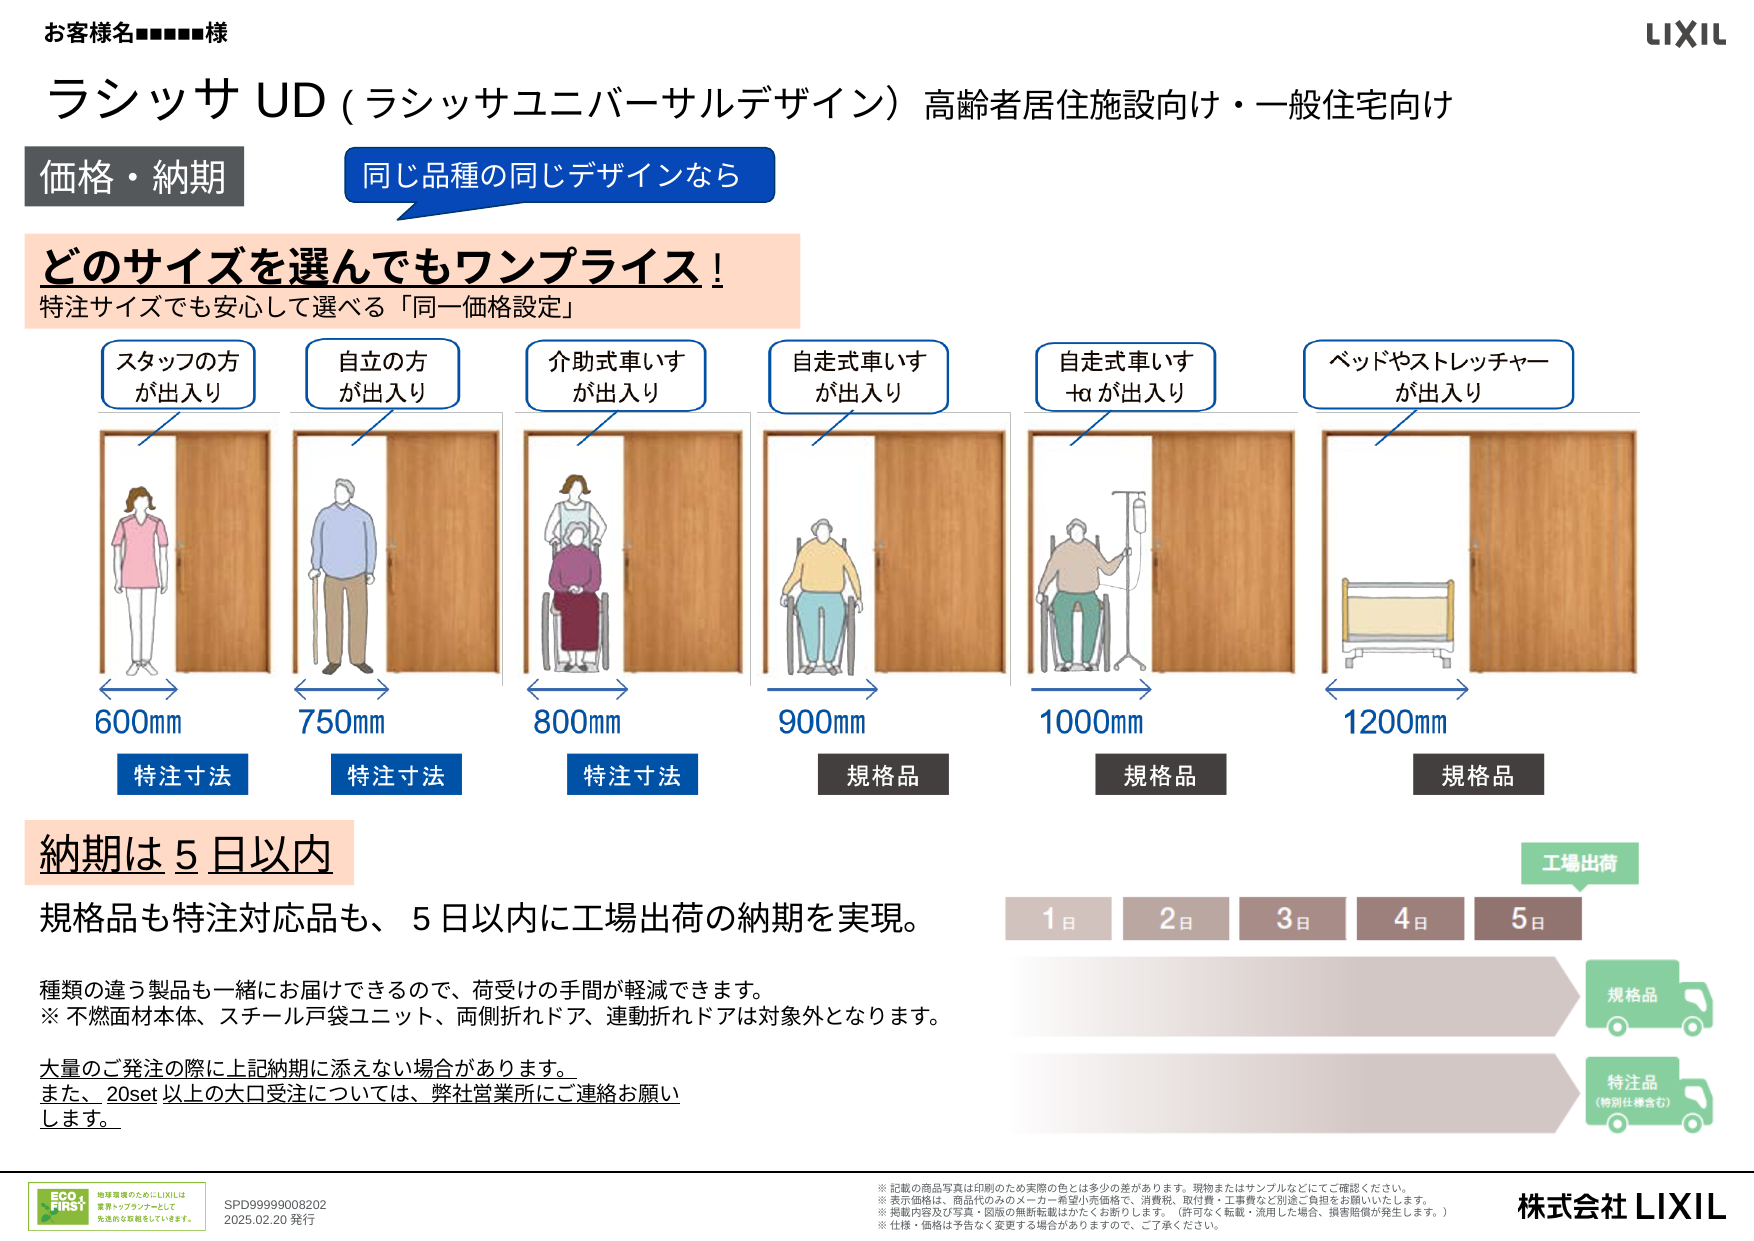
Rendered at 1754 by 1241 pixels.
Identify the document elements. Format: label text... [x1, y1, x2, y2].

picture [28, 1182, 206, 1231]
text_box 同じ品種の同じデザインなら [345, 147, 775, 220]
text_box どのサイズを選んでもワンプライス! 特注サイズでも安心して選べる「同一価格設定」 [24, 233, 801, 329]
picture [1518, 1193, 1726, 1219]
picture [96, 338, 1640, 796]
picture [998, 835, 1730, 1147]
text_box 納期は5日以内 [24, 820, 355, 886]
text_box 価格・納期 [24, 146, 245, 207]
text_box 大量のご発注の際に上記納期に添えない場合があります。 また、20set以上の大口受注については、弊社営業所にご連絡お願いします。 [24, 1050, 701, 1137]
text_box 規格品も特注対応品も、5日以内に工場出荷の納期を実現。 種類の違う製品も一緒にお届けできるので、荷受けの手間が軽減できます。 ※不燃面材本体、スチール戸袋ユニット、両側折れドア、連動折れドアは対象外となります。 [24, 889, 993, 1037]
text_box ラシッサUD (ラシッサユニバーサルデザイン）高齢者居住施設向け・一般住宅向け [17, 51, 1586, 138]
text_box お客様名■■■■■様 [43, 18, 275, 47]
text_box SPD99999008202 2025.02.20発行 [224, 1197, 431, 1228]
picture [1647, 20, 1726, 48]
